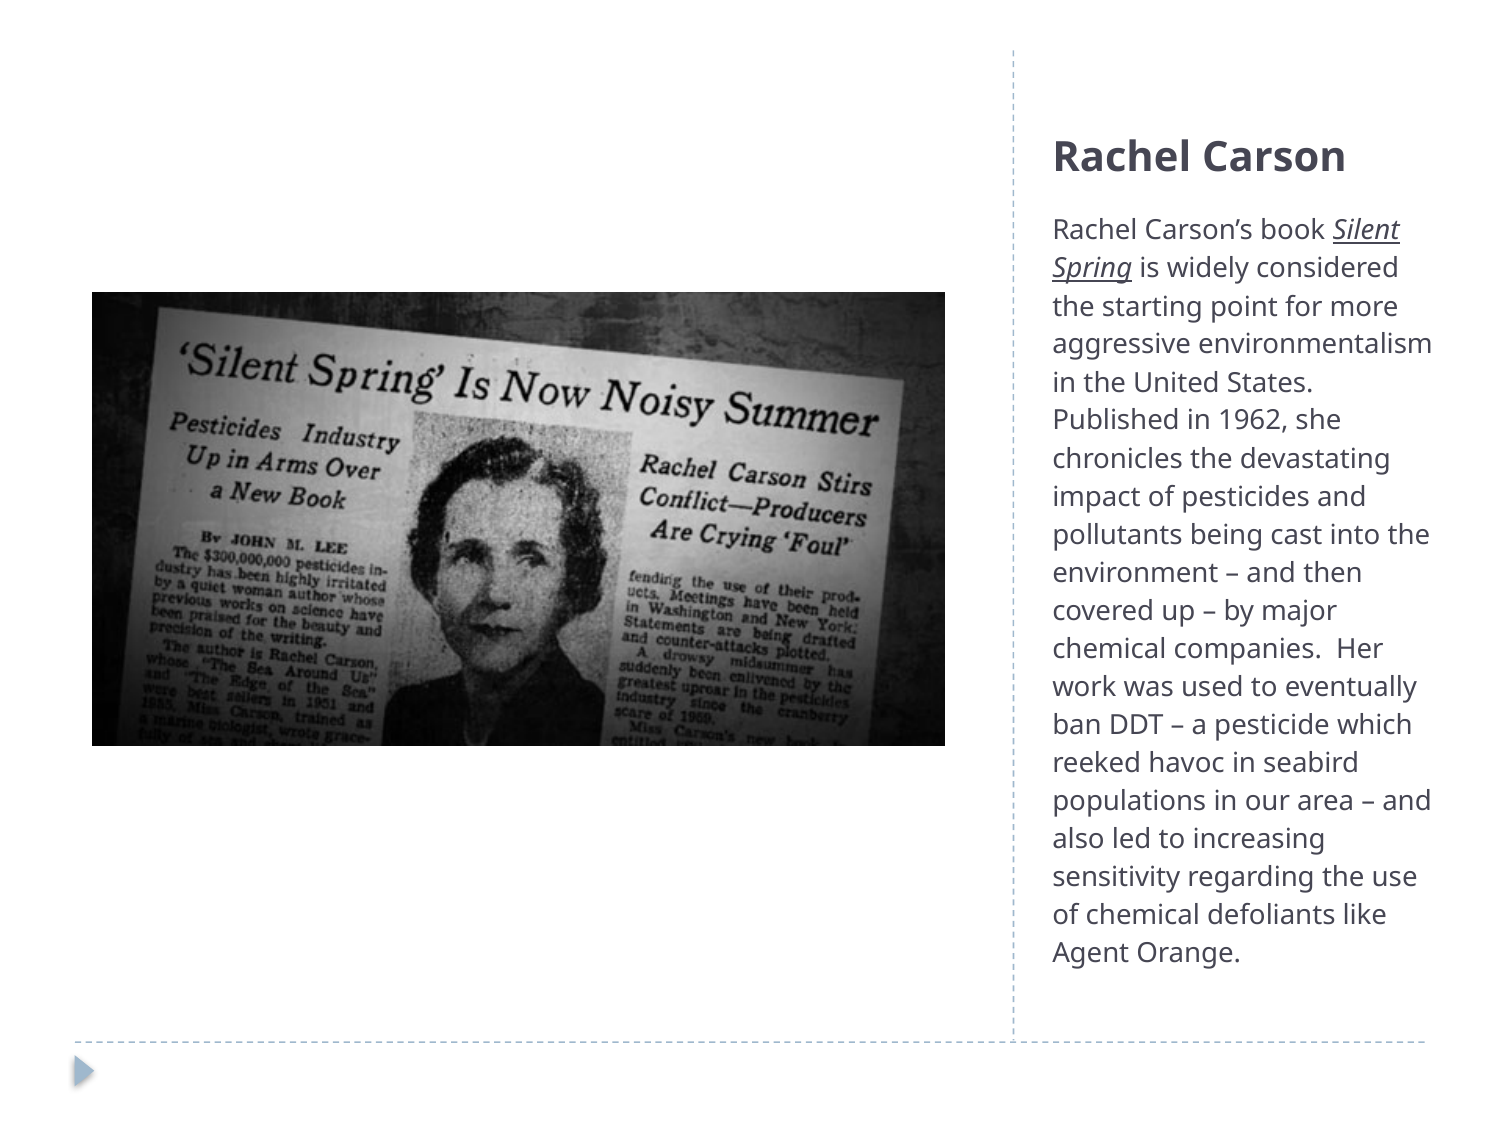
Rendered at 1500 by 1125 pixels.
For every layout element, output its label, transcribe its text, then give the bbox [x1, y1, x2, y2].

list Rachel Carson’s book Silent Spring is widely considered the starting point for more aggressive environmentalism in the United States. Published in 1962, she chronicles the devastating impact of pesticides and pollutants being cast into the environment – and then covered up – by major chemical companies. Her work was used to eventually ban DDT – a pesticide which reeked havoc in seabird populations in our area – and also led to increasing sensitivity regarding the use of chemical defoliants like Agent Orange. [1037, 200, 1450, 995]
title Rachel Carson [1037, 50, 1450, 188]
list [92, 291, 945, 746]
